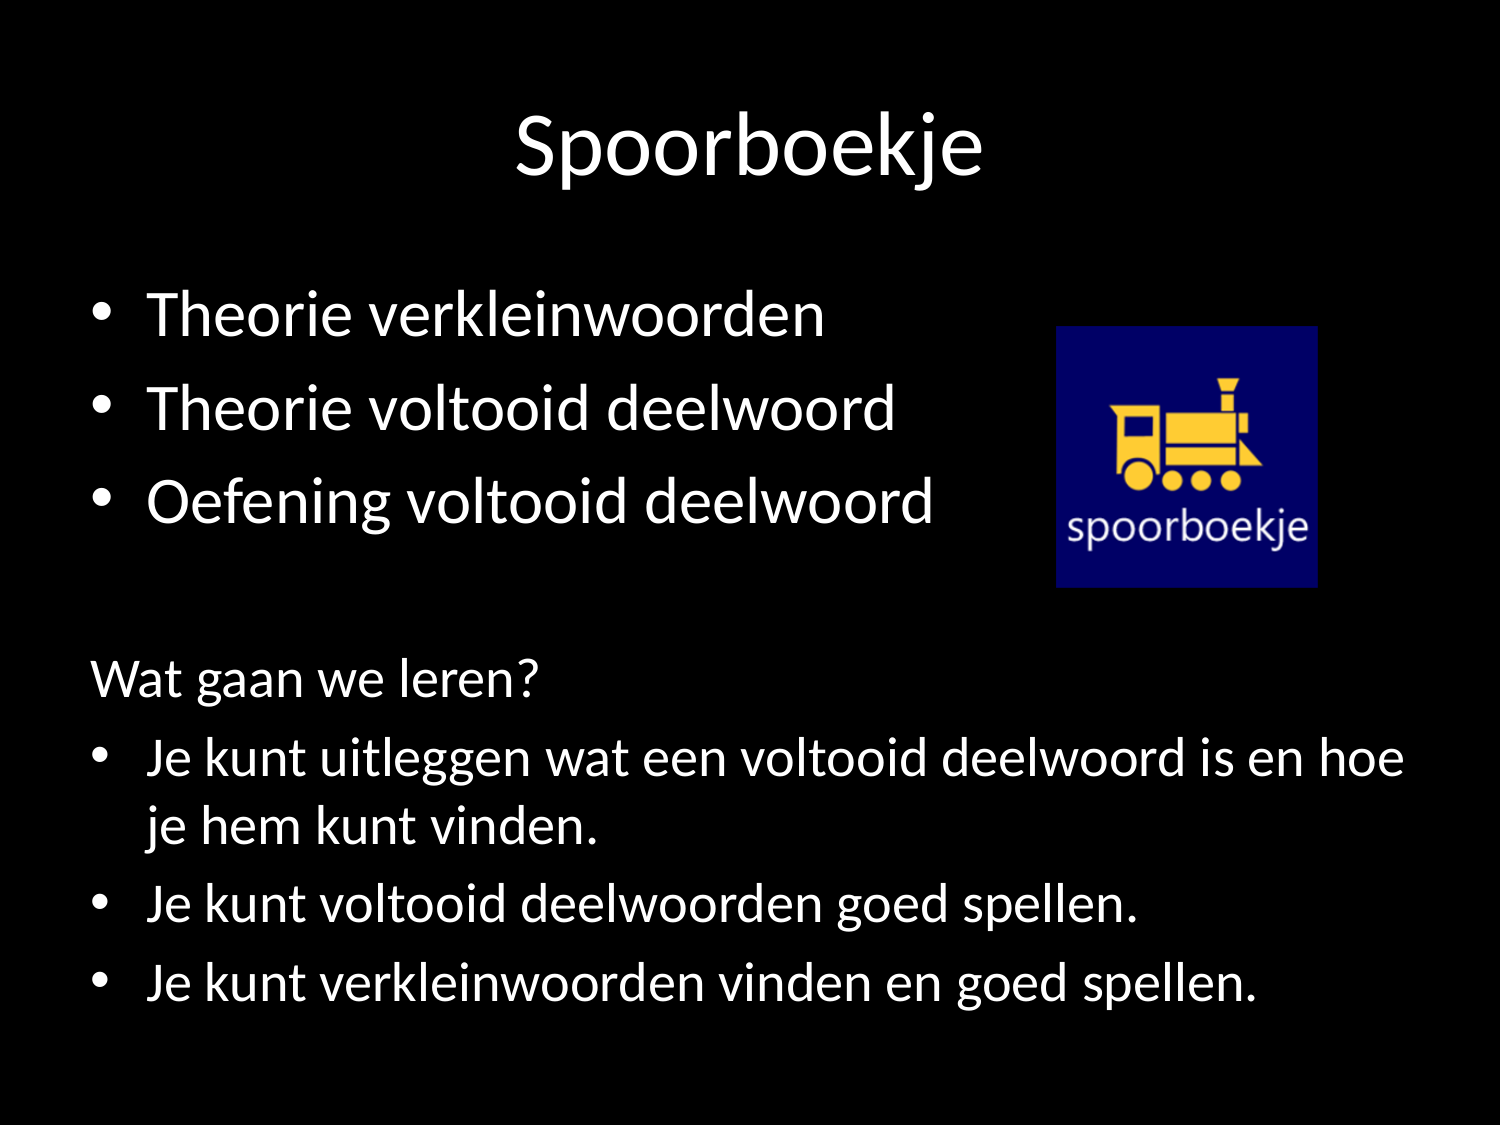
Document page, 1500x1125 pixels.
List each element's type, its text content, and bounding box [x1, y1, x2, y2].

picture [1055, 326, 1319, 589]
list Theorie verkleinwoorden Theorie voltooid deelwoord Oefening voltooid deelwoord Wat gaan we leren? Je kunt uitleggen wat een voltooid deelwoord is en hoe je hem kunt vinden. Je kunt voltooid deelwoorden goed spellen. Je kunt verkleinwoorden vinden en goed spellen. [75, 262, 1425, 1083]
title Spoorboekje [75, 45, 1425, 233]
